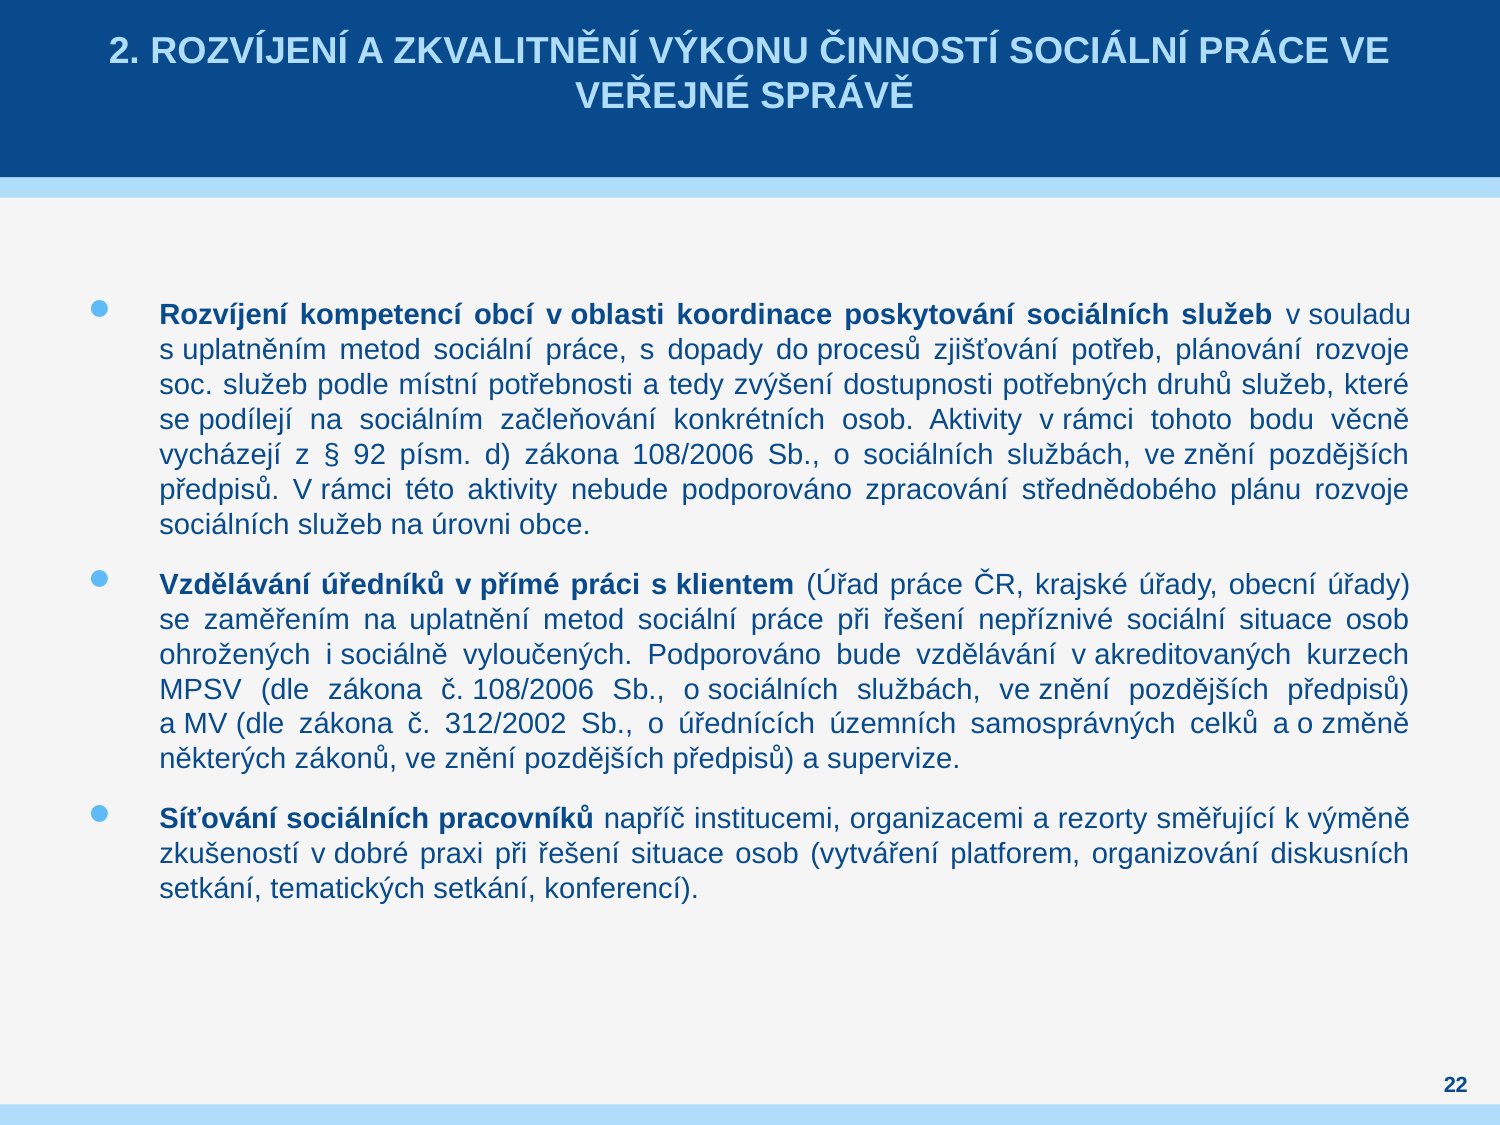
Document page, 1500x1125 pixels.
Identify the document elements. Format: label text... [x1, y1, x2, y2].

list Rozvíjení kompetencí obcí v oblasti koordinace poskytování sociálních služeb v souladu s uplatněním metod sociální práce, s dopady do procesů zjišťování potřeb, plánování rozvoje soc. služeb podle místní potřebnosti a tedy zvýšení dostupnosti potřebných druhů služeb, které se podílejí na sociálním začleňování konkrétních osob. Aktivity v rámci tohoto bodu věcně vycházejí z § 92 písm. d) zákona 108/2006 Sb., o sociálních službách, ve znění pozdějších předpisů. V rámci této aktivity nebude podporováno zpracování střednědobého plánu rozvoje sociálních služeb na úrovni obce. Vzdělávání úředníků v přímé práci s klientem (Úřad práce ČR, krajské úřady, obecní úřady) se zaměřením na uplatnění metod sociální práce při řešení nepříznivé sociální situace osob ohrožených i sociálně vyloučených. Podporováno bude vzdělávání v akreditovaných kurzech MPSV (dle zákona č. 108/2006 Sb., o sociálních službách, ve znění pozdějších předpisů) a MV (dle zákona č. 312/2002 Sb., o úřednících územních samosprávných celků a o změně některých zákonů, ve znění pozdějších předpisů) a supervize. Síťování sociálních pracovníků napříč institucemi, organizacemi a rezorty směřující k výměně zkušeností v dobré praxi při řešení situace osob (vytváření platforem, organizování diskusních setkání, tematických setkání, konferencí). [88, 295, 1412, 1004]
title 2. Rozvíjení a zkvalitnění výkonu činností sociální práce ve veřejné správě [59, 0, 1441, 178]
slide_number 22 [1417, 1068, 1495, 1099]
